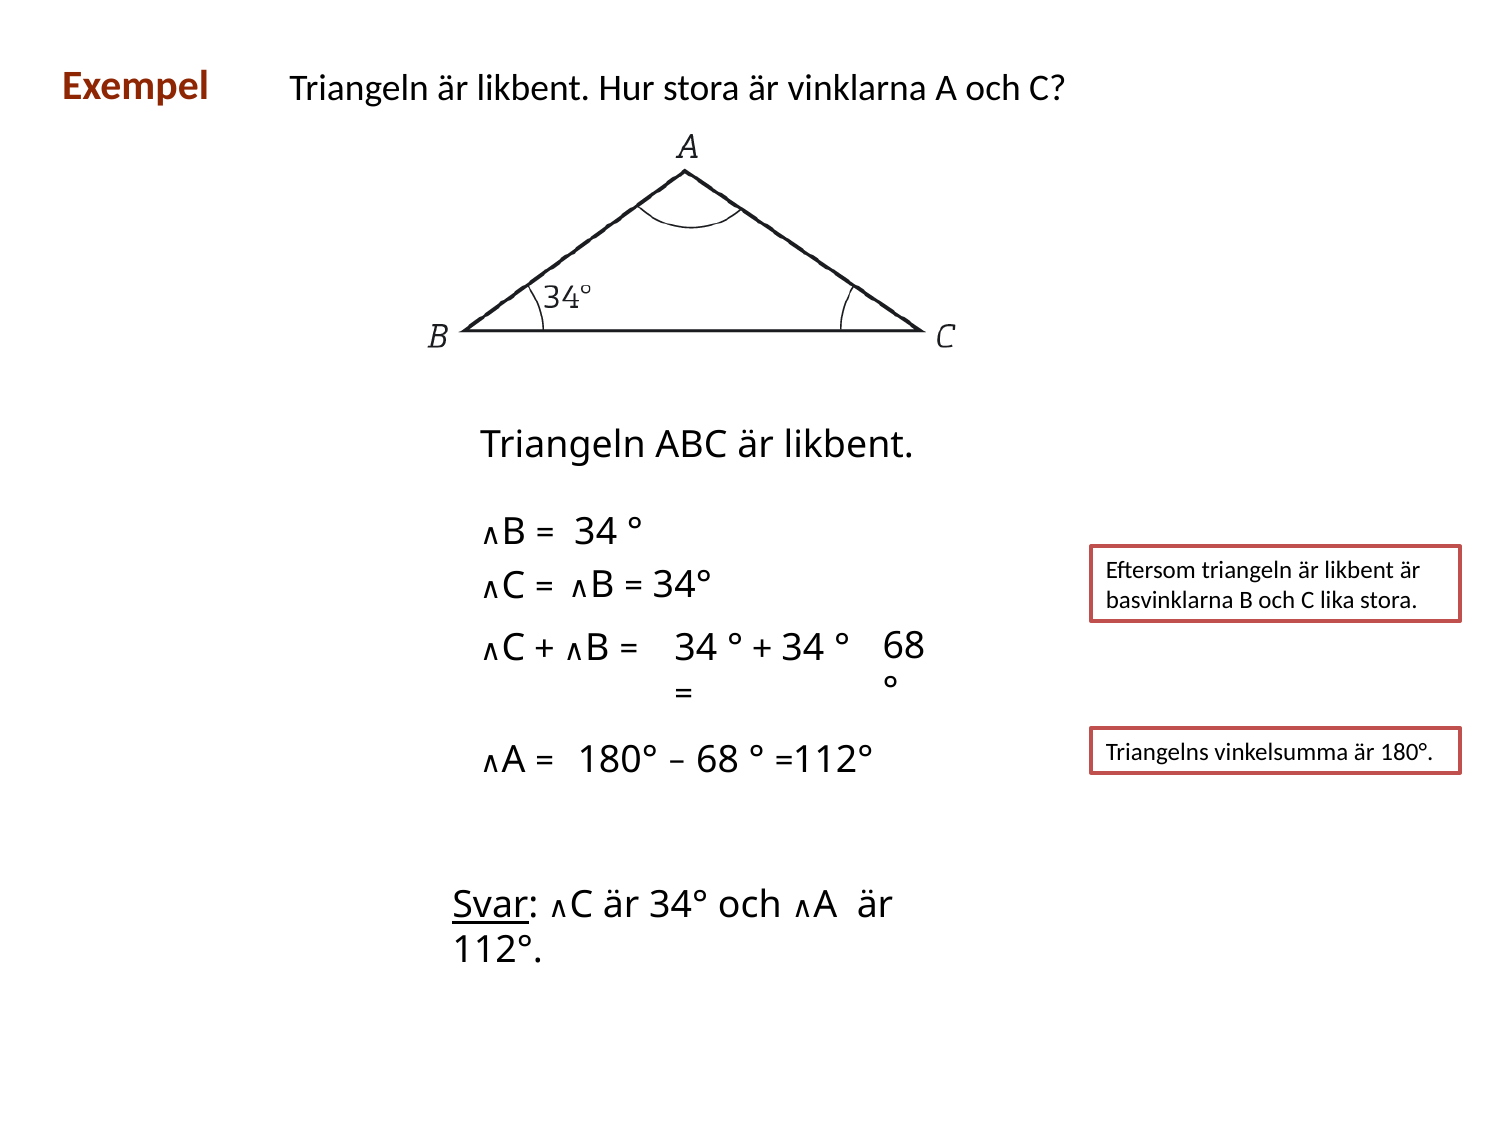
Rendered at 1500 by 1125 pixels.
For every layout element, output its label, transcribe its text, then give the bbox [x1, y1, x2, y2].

text_box Triangeln ABC är likbent. [465, 412, 953, 473]
text_box 68 ° [867, 613, 963, 719]
text_box 180° – 68 ° = [562, 727, 778, 788]
text_box Exempel [47, 50, 225, 116]
text_box ∧C = [465, 553, 589, 614]
text_box 112° [778, 727, 901, 788]
text_box 34 ° + 34 ° = [659, 615, 889, 721]
text_box Eftersom triangeln är likbent är basvinklarna B och C lika stora. [1089, 544, 1462, 623]
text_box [274, 55, 1110, 364]
text_box Triangelns vinkelsumma är 180°. [1089, 726, 1462, 775]
text_box ∧B = 34° [553, 553, 738, 613]
text_box ∧A = [465, 728, 562, 788]
text_box ∧C + ∧B = [465, 615, 659, 676]
text_box ∧B = 34 ° [465, 499, 720, 553]
text_box Svar: ∧C är 34° och ∧A är 112°. [437, 873, 1002, 978]
